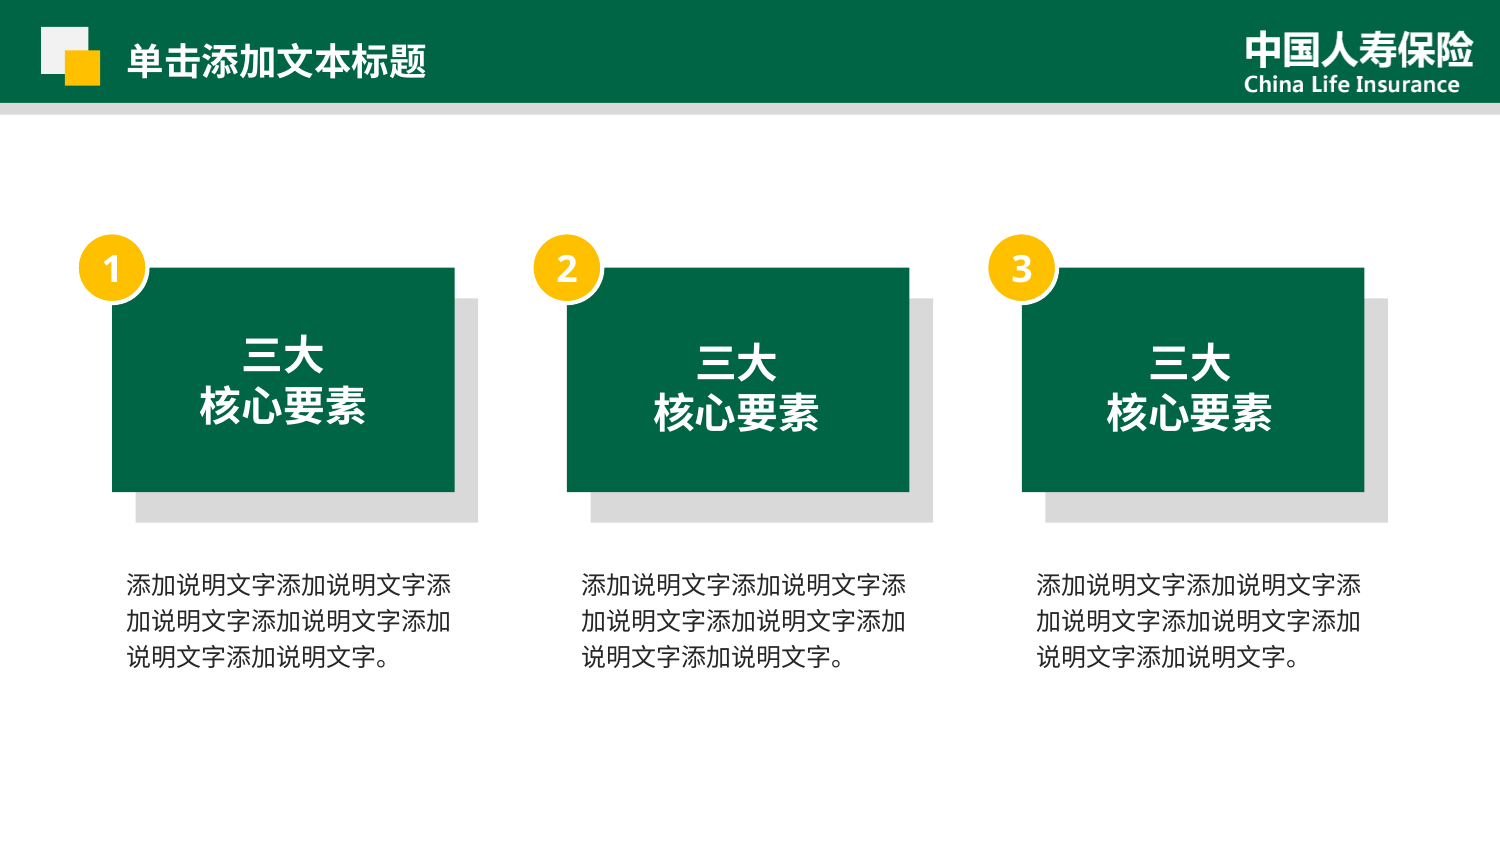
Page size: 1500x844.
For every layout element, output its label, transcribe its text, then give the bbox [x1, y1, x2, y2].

text_box 添加说明文字添加说明文字添加说明文字添加说明文字添加说明文字添加说明文字。 [566, 555, 934, 706]
text_box [39, 25, 91, 76]
text_box 2 [529, 230, 605, 305]
text_box 单击添加文本标题 [112, 30, 491, 91]
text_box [111, 267, 479, 523]
text_box [0, 101, 1500, 117]
text_box 3 [984, 230, 1060, 305]
text_box 1 [74, 230, 150, 305]
picture [1240, 21, 1500, 100]
text_box 三大 核心要素 [1009, 329, 1016, 445]
text_box [0, 0, 1500, 101]
text_box 添加说明文字添加说明文字添加说明文字添加说明文字添加说明文字添加说明文字。 [111, 555, 479, 706]
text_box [1021, 267, 1389, 523]
text_box [63, 48, 102, 88]
text_box 添加说明文字添加说明文字添加说明文字添加说明文字添加说明文字添加说明文字。 [1021, 555, 1388, 706]
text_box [566, 267, 934, 523]
text_box 三大 核心要素 [556, 329, 561, 445]
